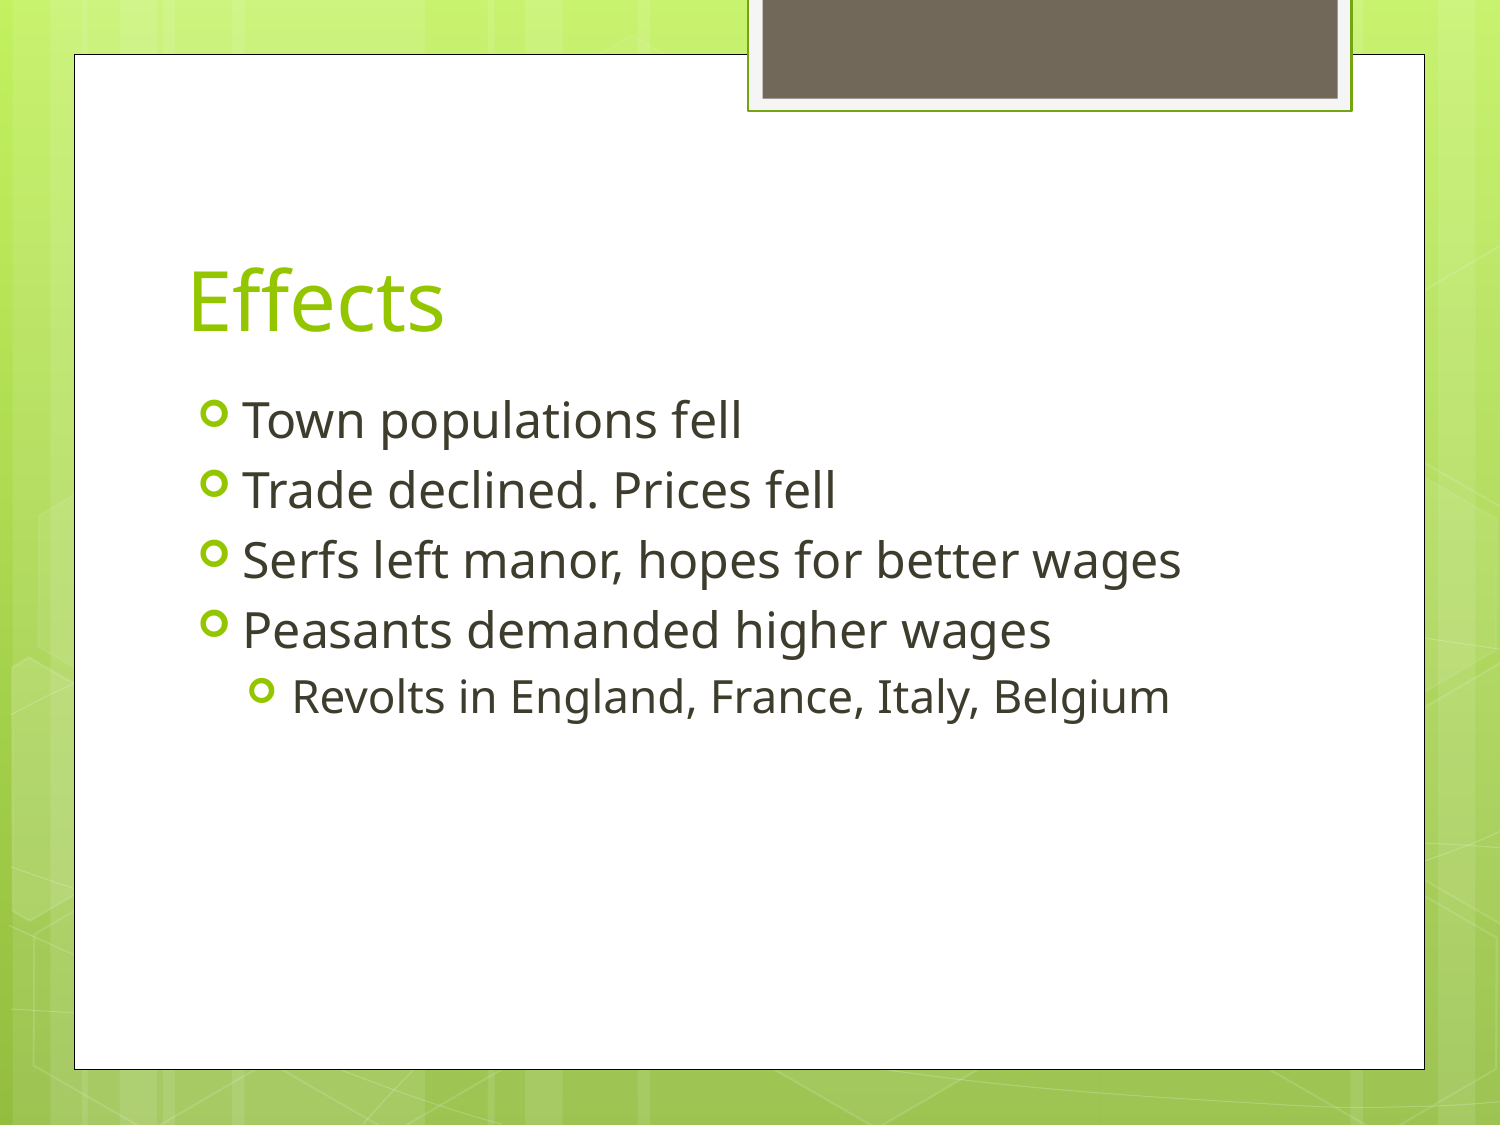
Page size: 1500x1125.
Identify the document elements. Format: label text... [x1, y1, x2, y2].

list Town populations fell Trade declined. Prices fell Serfs left manor, hopes for better wages Peasants demanded higher wages Revolts in England, France, Italy, Belgium [171, 381, 1283, 957]
title Effects [171, 168, 1324, 357]
